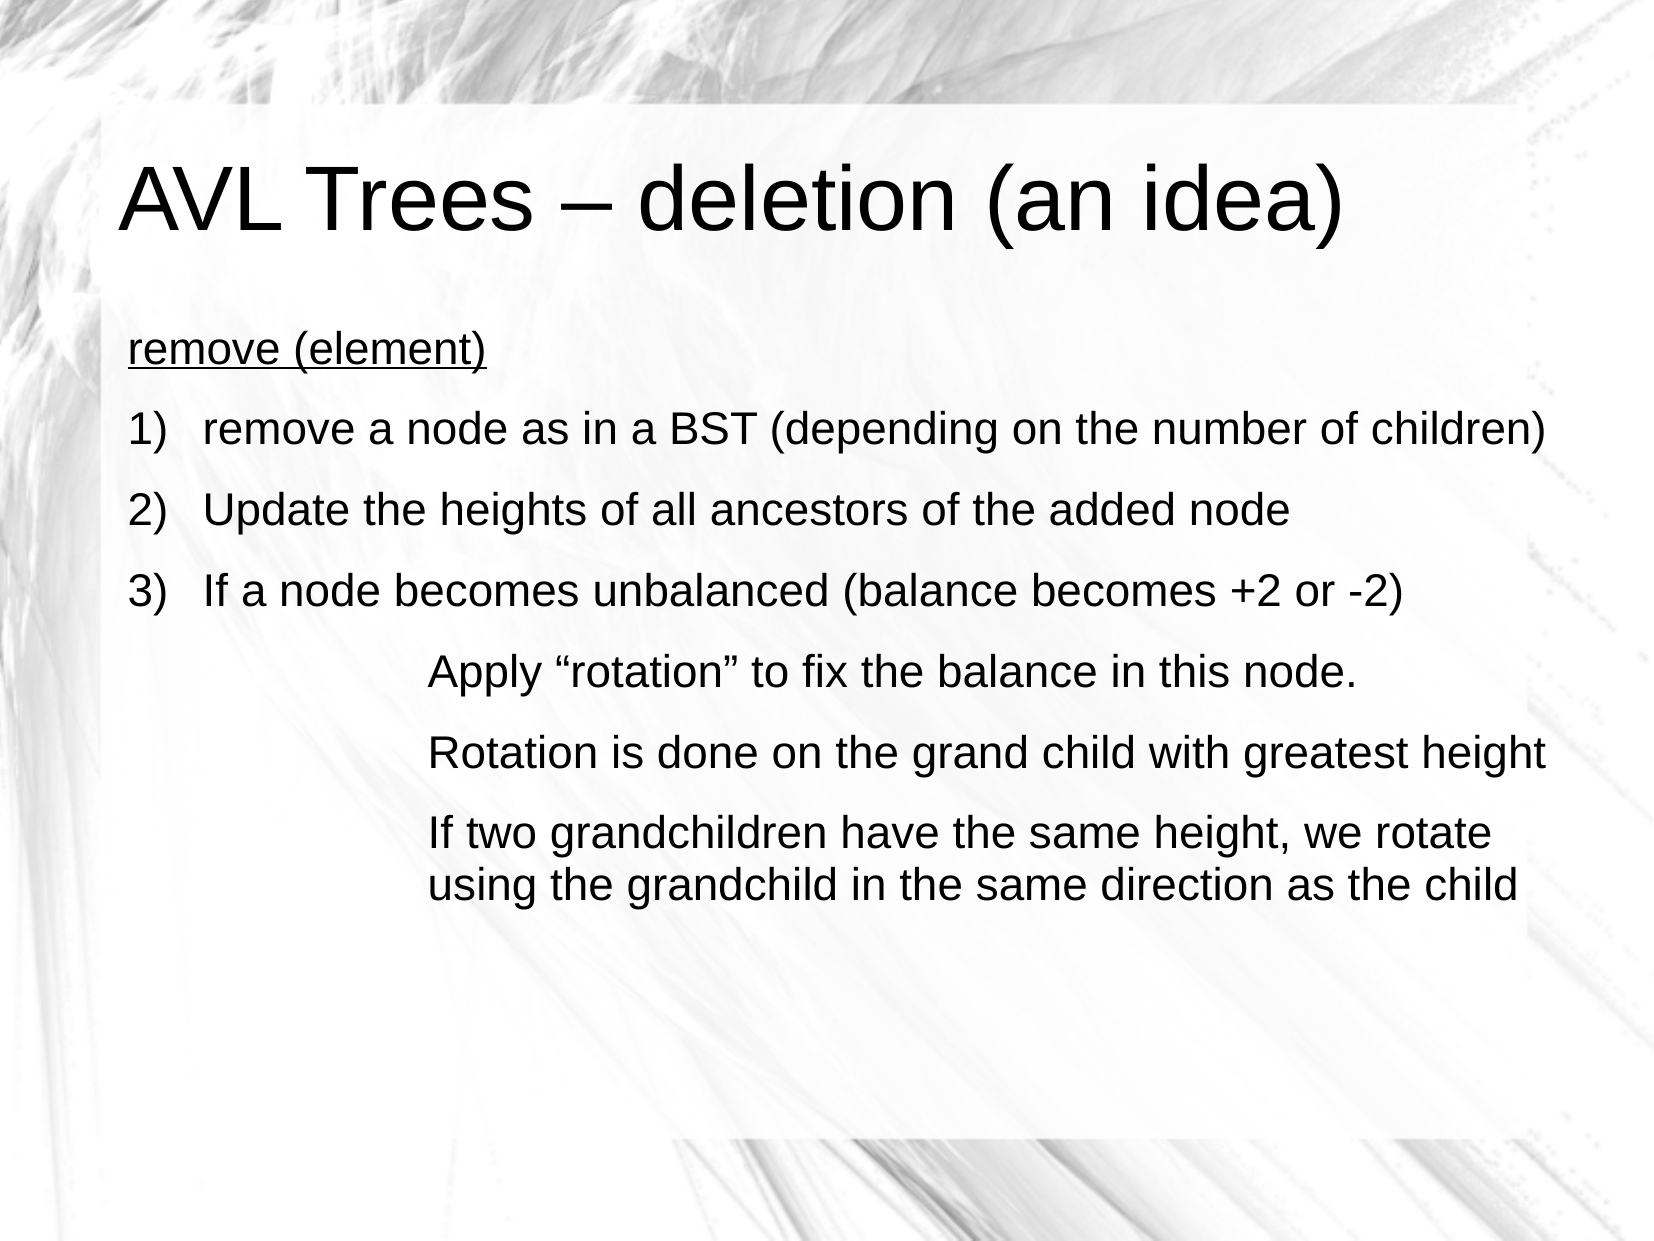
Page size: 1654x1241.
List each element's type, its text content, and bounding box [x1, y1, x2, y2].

title AVL Trees – deletion (an idea) [118, 93, 1506, 299]
list remove (element) remove a node as in a BST (depending on the number of children) Update the heights of all ancestors of the added node If a node becomes unbalanced (balance becomes +2 or -2) Apply “rotation” to fix the balance in this node. Rotation is done on the grand child with greatest height If two grandchildren have the same height, we rotate using the grandchild in the same direction as the child [118, 319, 1571, 1109]
picture [0, 0, 1654, 1241]
